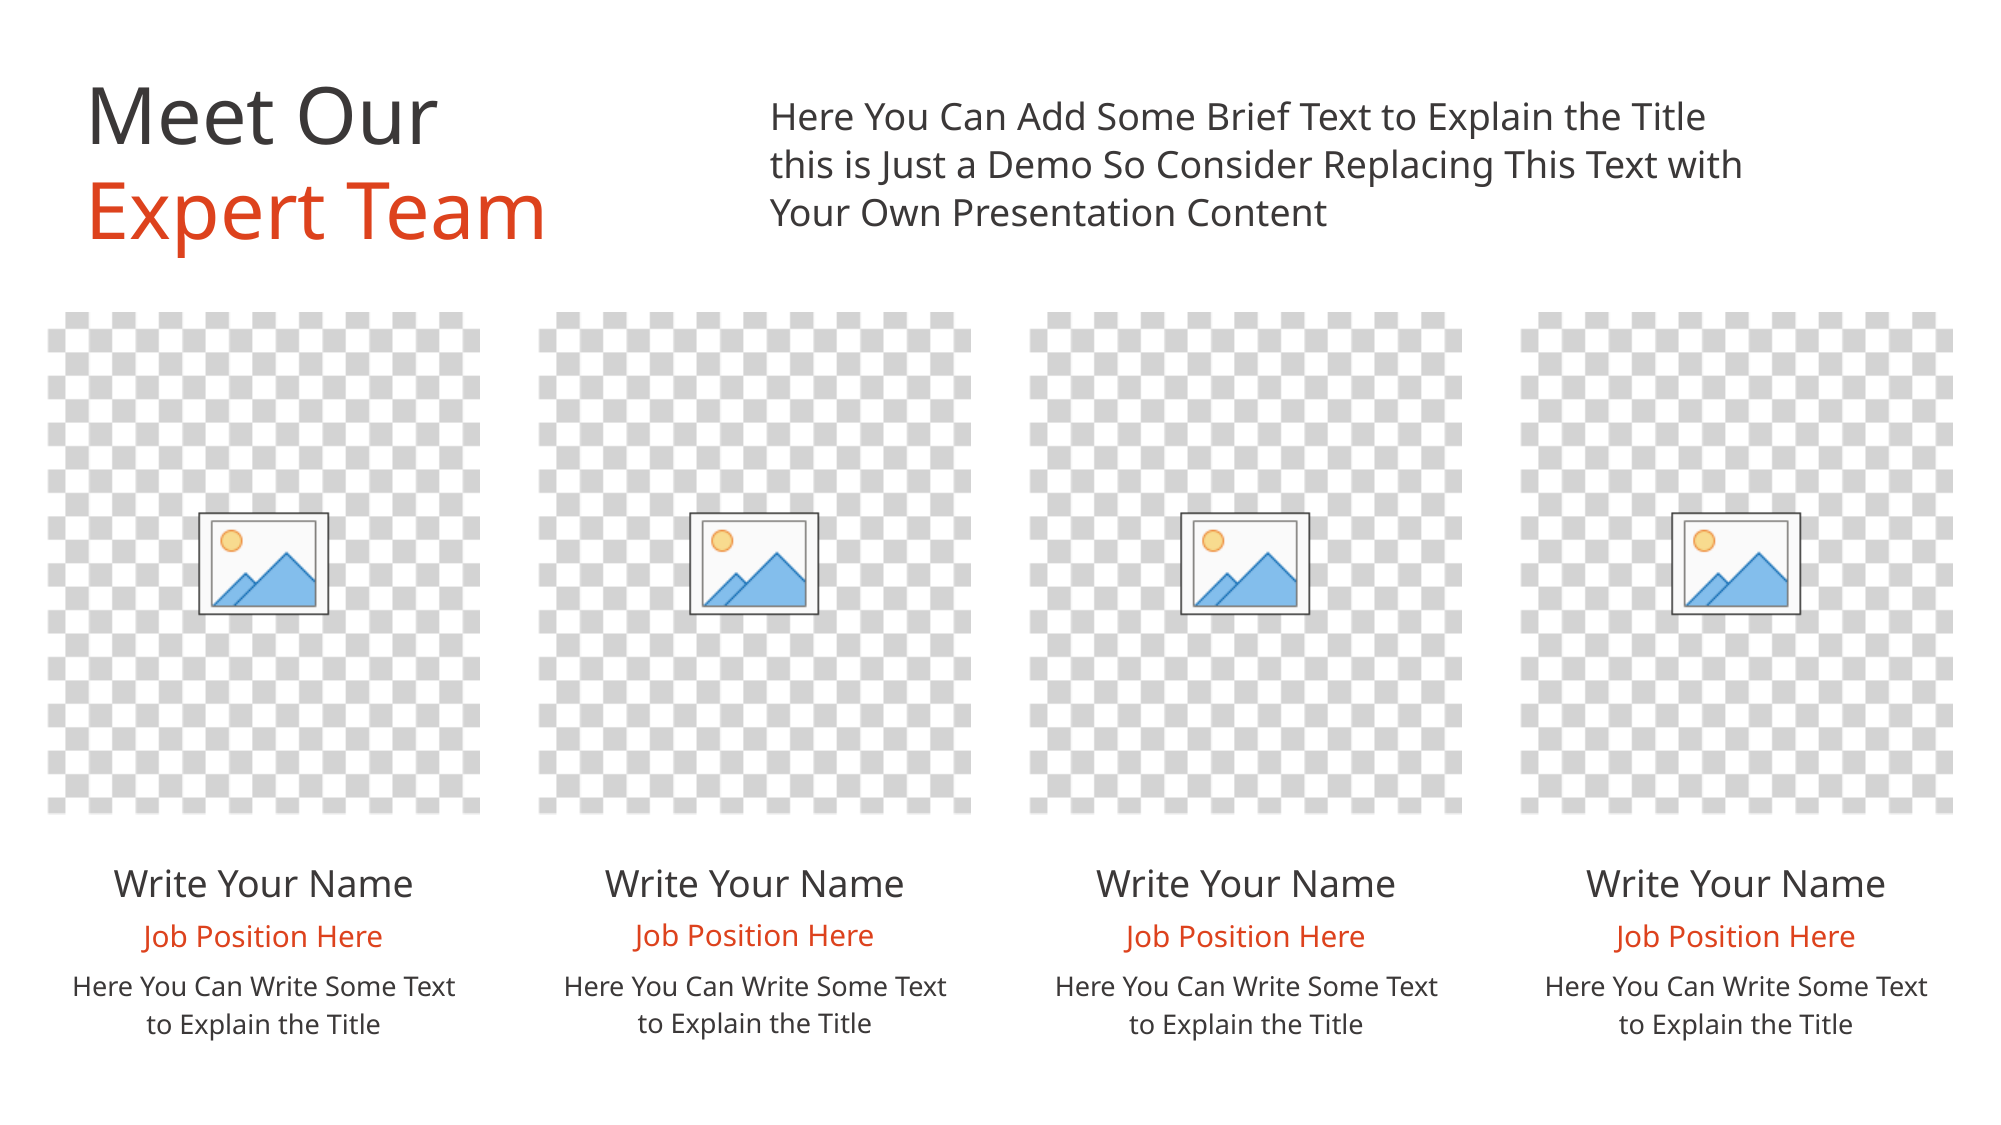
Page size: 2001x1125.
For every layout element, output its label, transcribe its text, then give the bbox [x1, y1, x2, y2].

text_box Job Position Here [620, 909, 890, 960]
picture [1029, 312, 1462, 815]
text_box Here You Can Add Some Brief Text to Explain the Title this is Just a Demo So Consider Replacing This Text with Your Own Presentation Content [755, 82, 1900, 241]
text_box Write Your Name [589, 852, 921, 912]
picture [47, 312, 480, 815]
text_box Job Position Here [1601, 909, 1872, 961]
text_box Here You Can Write Some Text to Explain the Title [1491, 957, 1982, 1047]
text_box Job Position Here [128, 909, 399, 961]
text_box Here You Can Write Some Text to Explain the Title [1001, 957, 1491, 1047]
text_box Write Your Name [98, 852, 429, 913]
picture [538, 312, 971, 815]
text_box Meet Our Expert Team [70, 57, 667, 263]
text_box Write Your Name [1571, 852, 1902, 913]
text_box Here You Can Write Some Text to Explain the Title [509, 956, 1001, 1047]
picture [1520, 312, 1953, 815]
text_box Here You Can Write Some Text to Explain the Title [18, 957, 509, 1047]
text_box Job Position Here [1111, 909, 1382, 961]
text_box Write Your Name [1081, 852, 1412, 913]
